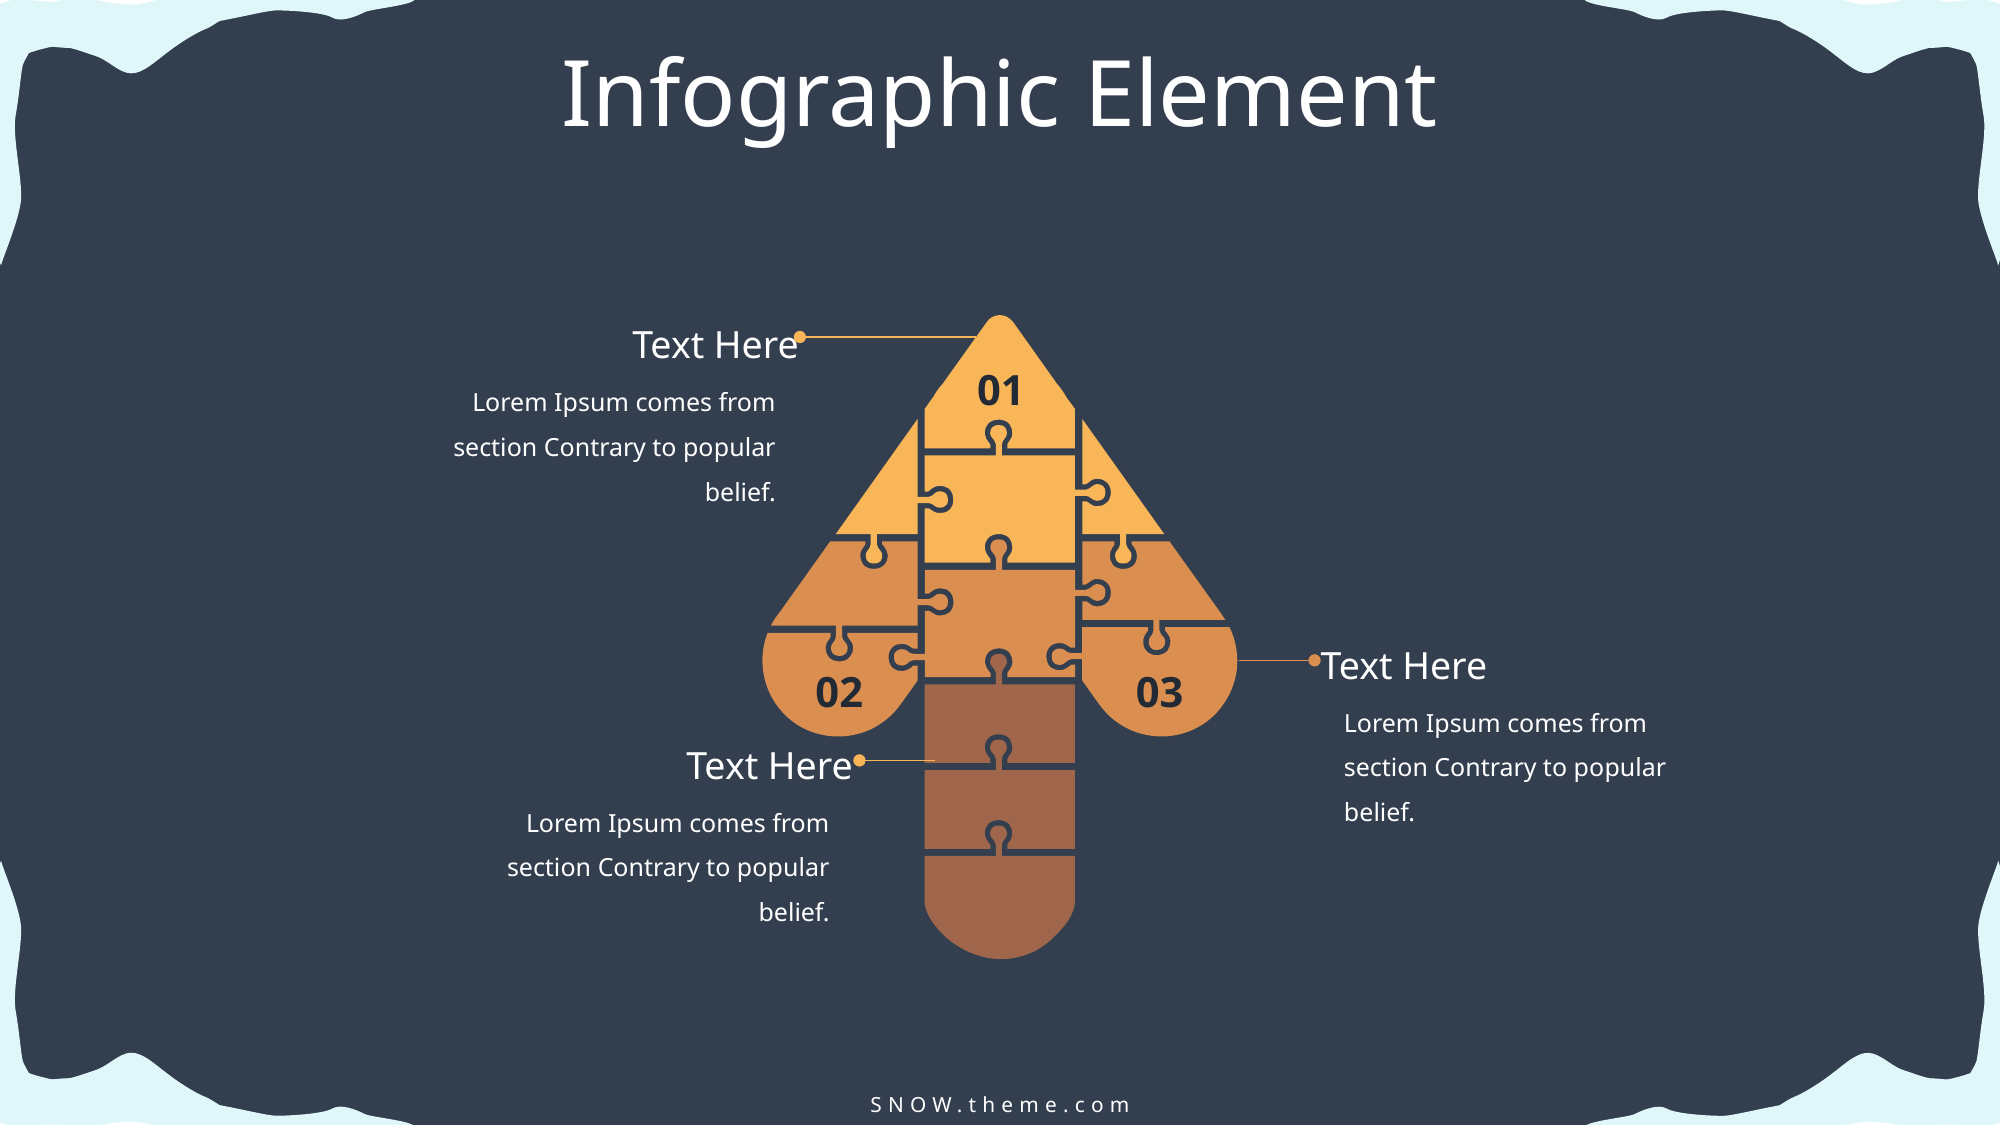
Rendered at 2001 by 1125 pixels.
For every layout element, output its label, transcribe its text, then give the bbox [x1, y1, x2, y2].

text_box Infographic Element [546, 27, 1454, 153]
text_box [924, 315, 1038, 449]
text_box 03 [1120, 658, 1199, 724]
text_box [1082, 541, 1226, 651]
text_box 02 [800, 658, 879, 724]
text_box [894, 539, 1106, 678]
text_box Lorem Ipsum comes from section Contrary to popular belief. [444, 784, 845, 935]
text_box [835, 418, 948, 564]
text_box 01 [962, 356, 1041, 421]
text_box Text Here [671, 734, 868, 794]
text_box Text Here [617, 313, 814, 374]
text_box [924, 653, 1075, 763]
text_box Lorem Ipsum comes from section Contrary to popular belief. [1329, 684, 1730, 835]
text_box [924, 739, 1075, 849]
text_box [1005, 361, 1075, 449]
text_box Text Here [1305, 634, 1503, 694]
text_box Lorem Ipsum comes from section Contrary to popular belief. [391, 364, 791, 514]
text_box [1051, 627, 1238, 737]
text_box [924, 425, 1106, 563]
text_box [762, 632, 918, 734]
text_box [770, 541, 948, 656]
text_box [1082, 418, 1165, 564]
text_box [924, 825, 1075, 960]
